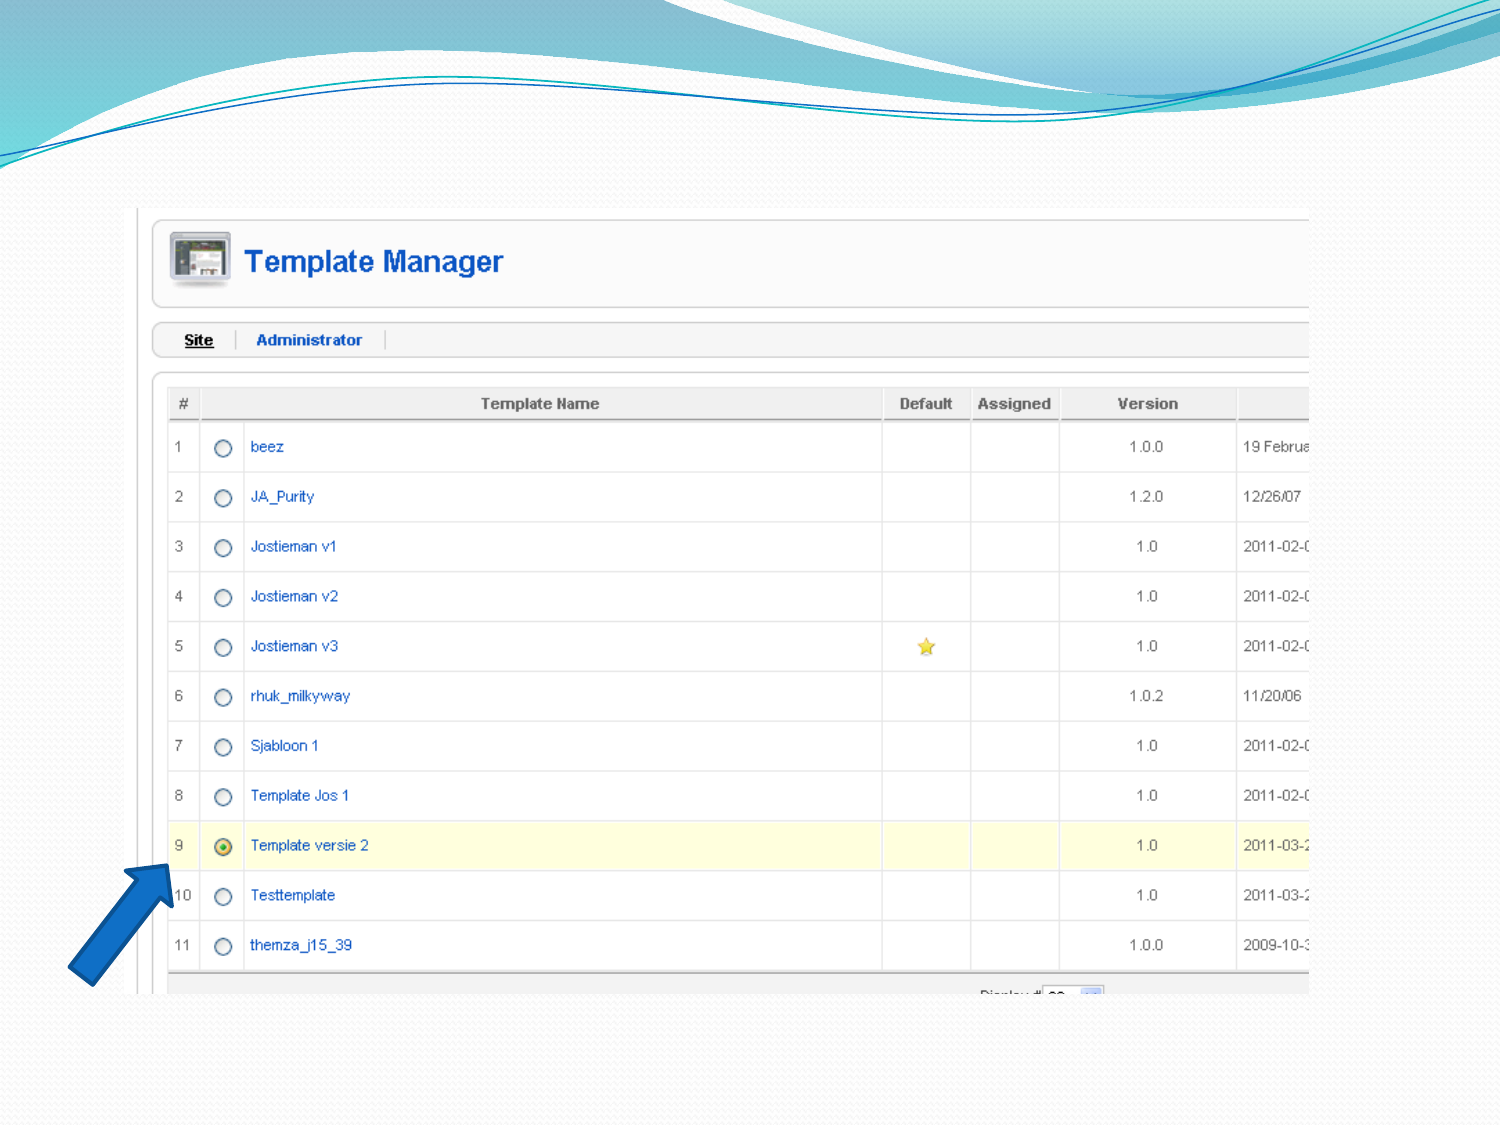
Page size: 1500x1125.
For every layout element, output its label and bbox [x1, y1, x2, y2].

text_box [0, 0, 1500, 74]
picture [123, 207, 1310, 994]
text_box [67, 903, 116, 987]
